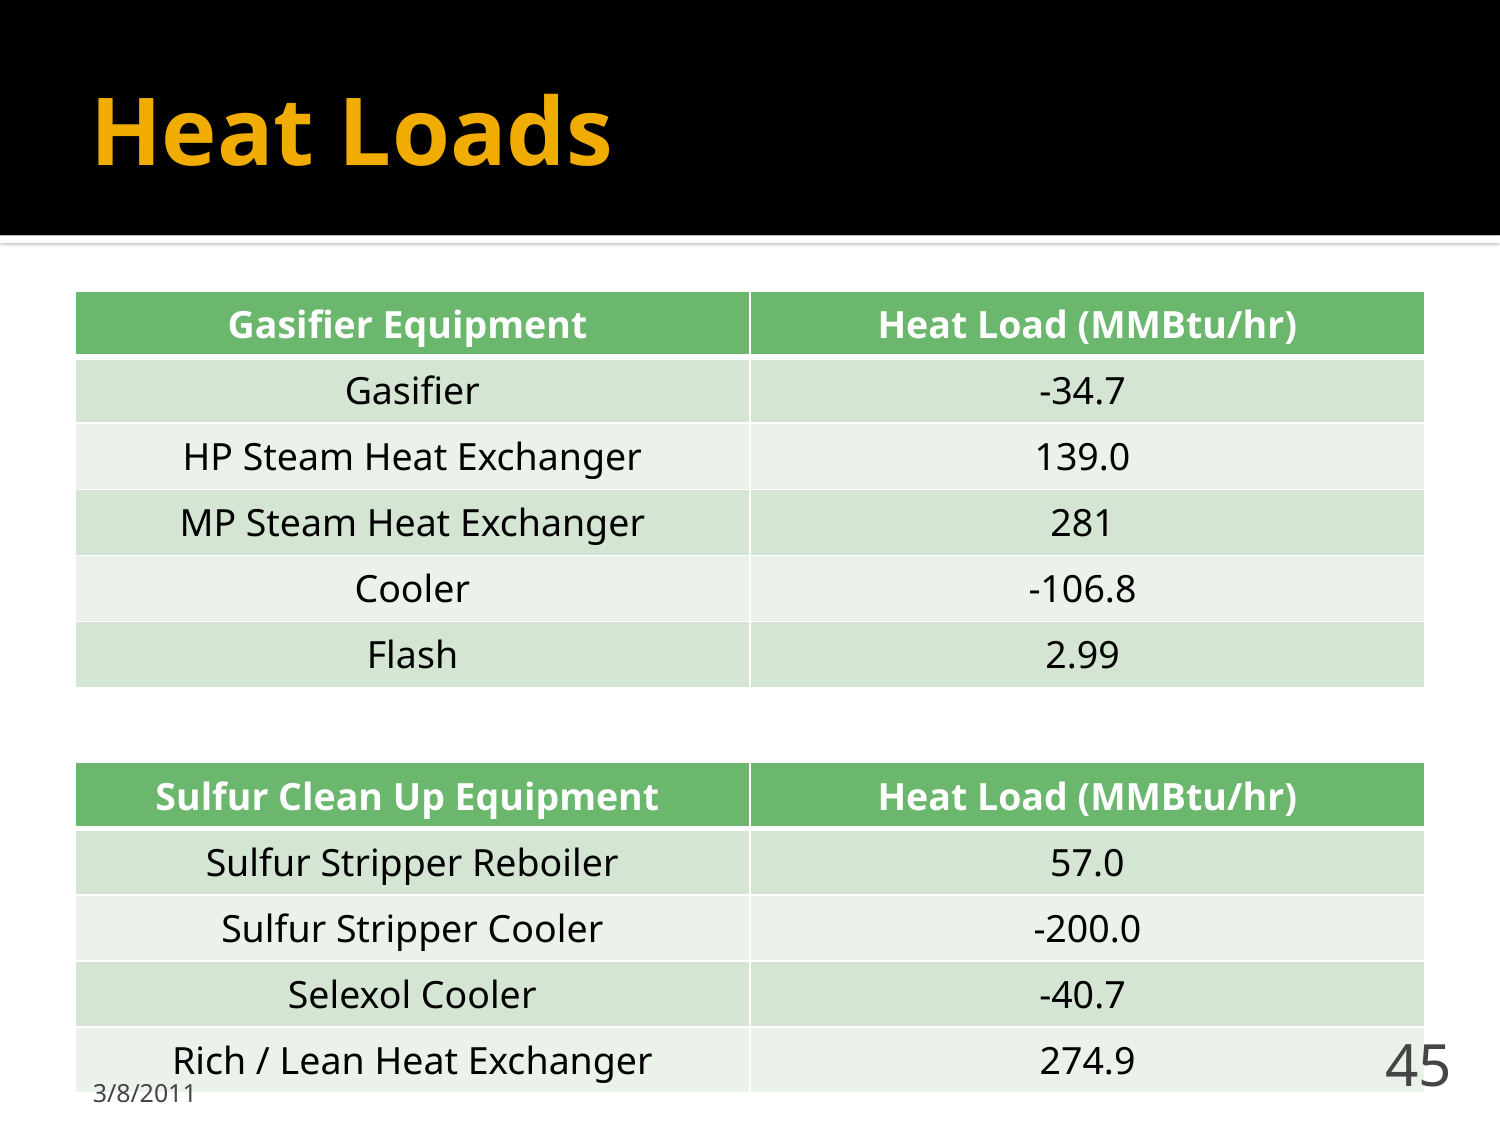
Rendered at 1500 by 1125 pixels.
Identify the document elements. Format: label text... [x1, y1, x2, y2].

table_cell MP Steam Heat Exchanger [76, 490, 749, 555]
table_header Heat Load (MMBtu/hr) [751, 292, 1424, 354]
table_cell 281 [751, 490, 1424, 555]
table_cell 274.9 [751, 1028, 1424, 1092]
table_cell Selexol Cooler [76, 962, 749, 1026]
table_cell 57.0 [751, 831, 1424, 894]
table_header Heat Load (MMBtu/hr) [751, 763, 1424, 826]
table_cell Sulfur Stripper Reboiler [76, 831, 749, 894]
table_cell HP Steam Heat Exchanger [76, 424, 749, 489]
table_header Gasifier Equipment [76, 292, 749, 354]
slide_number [75, 1062, 425, 1108]
table_cell Rich / Lean Heat Exchanger [76, 1028, 749, 1092]
table_cell Cooler [76, 556, 749, 621]
table_cell Gasifier [76, 360, 749, 422]
table_cell -200.0 [751, 896, 1424, 960]
table_cell 2.99 [751, 622, 1424, 687]
table_cell 139.0 [751, 424, 1424, 489]
table_cell -40.7 [751, 962, 1424, 1026]
table_cell Flash [76, 622, 749, 687]
title Heat Loads [75, 25, 1425, 231]
table_cell Sulfur Stripper Cooler [76, 896, 749, 960]
slide_number 45 [1345, 1062, 1467, 1108]
table_cell -34.7 [751, 360, 1424, 422]
table_header Sulfur Clean Up Equipment [76, 763, 749, 826]
table_cell -106.8 [751, 556, 1424, 621]
